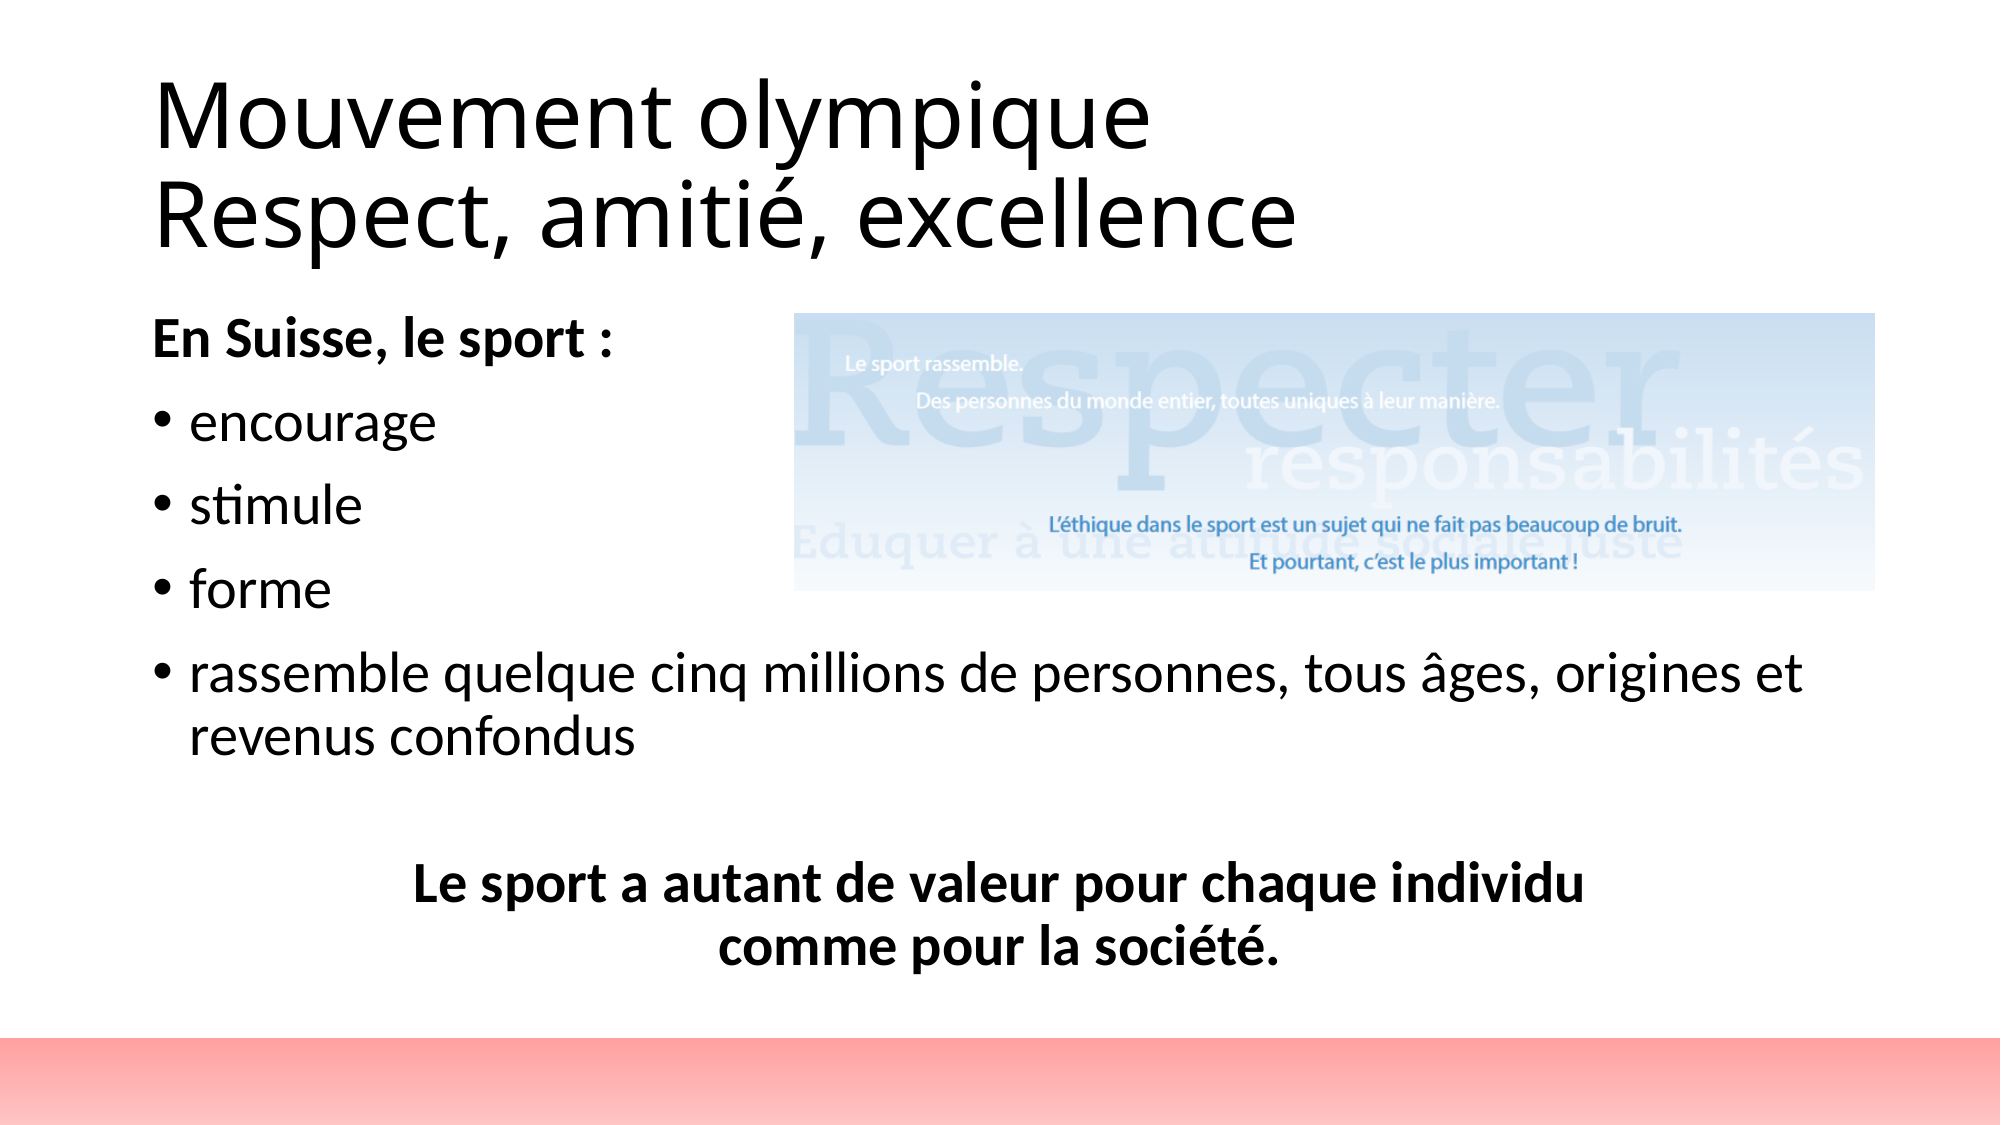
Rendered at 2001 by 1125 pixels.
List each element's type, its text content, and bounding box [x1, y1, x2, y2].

title Mouvement olympique Respect, amitié, excellence [137, 59, 1863, 278]
picture [794, 313, 1875, 591]
list En Suisse, le sport : encourage stimule forme rassemble quelque cinq millions de personnes, tous âges, origines et revenus confondus Le sport a autant de valeur pour chaque individu comme pour la société. [137, 299, 1863, 1014]
